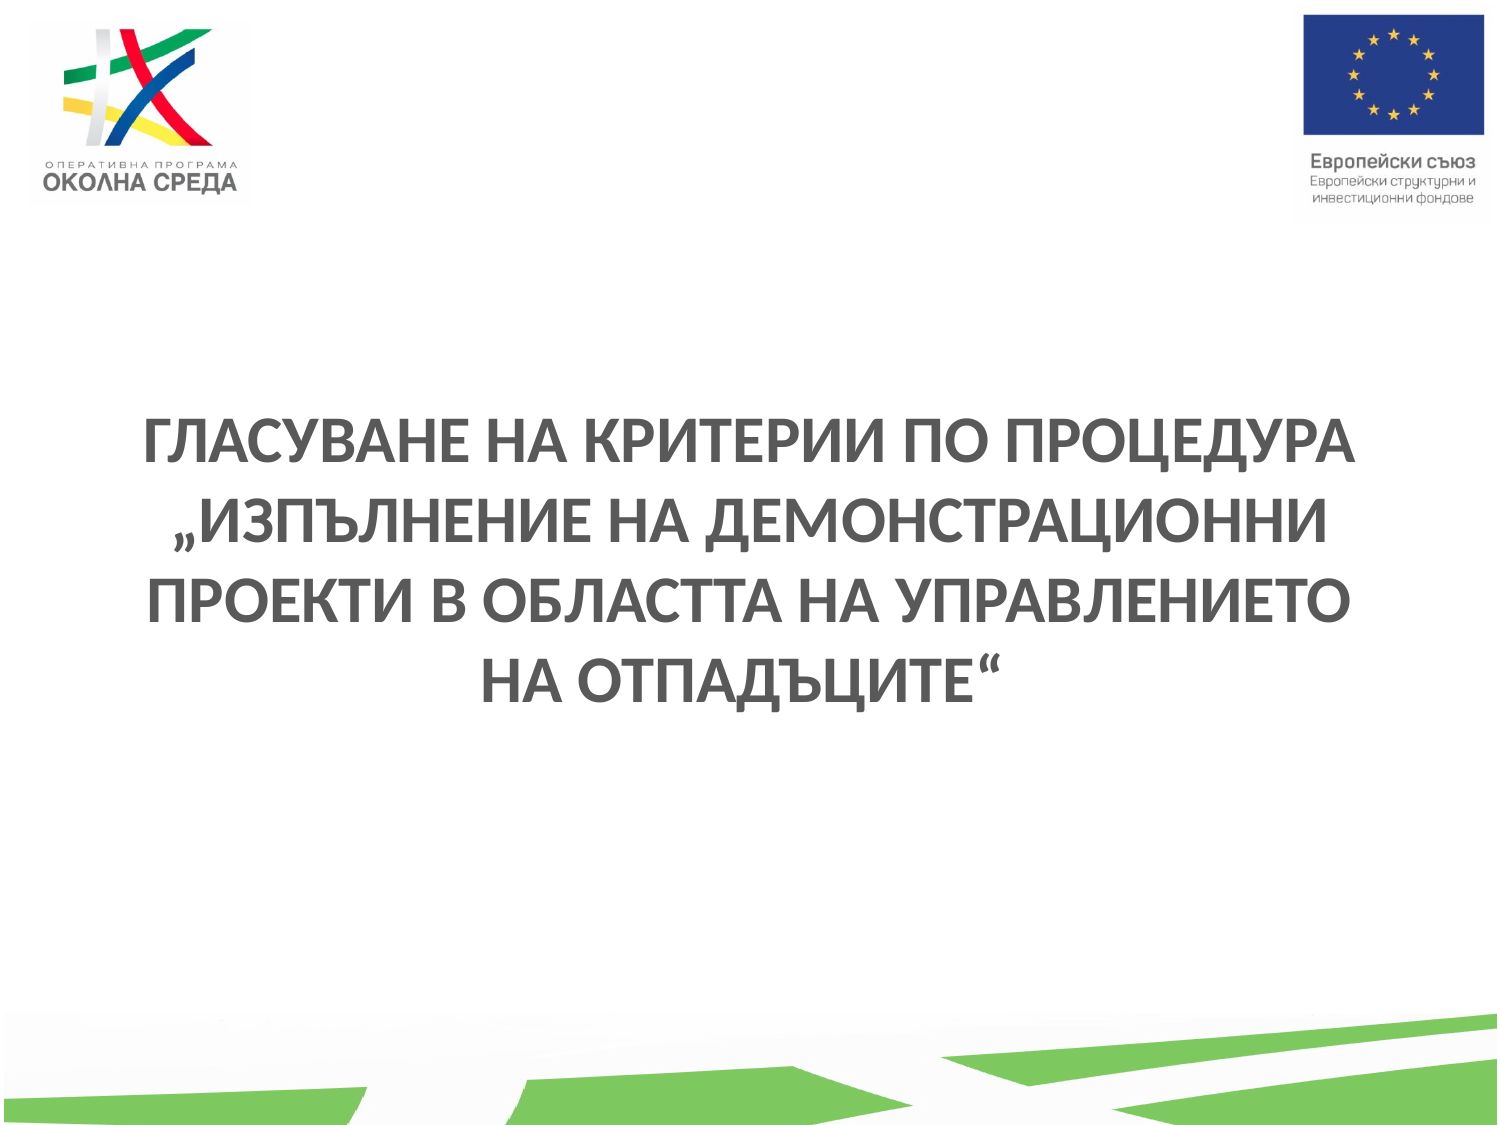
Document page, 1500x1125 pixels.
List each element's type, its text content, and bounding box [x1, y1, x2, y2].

text_box ГЛАСУВАНЕ НА КРИТЕРИИ ПО ПРОЦЕДУРА „ИЗПЪЛНЕНИЕ НА ДЕМОНСТРАЦИОННИ ПРОЕКТИ В ОБЛАСТТА НА УПРАВЛЕНИЕТО НА ОТПАДЪЦИТЕ“ [112, 267, 1388, 799]
picture [1293, 3, 1493, 224]
picture [3, 1013, 1497, 1125]
picture [28, 21, 254, 206]
